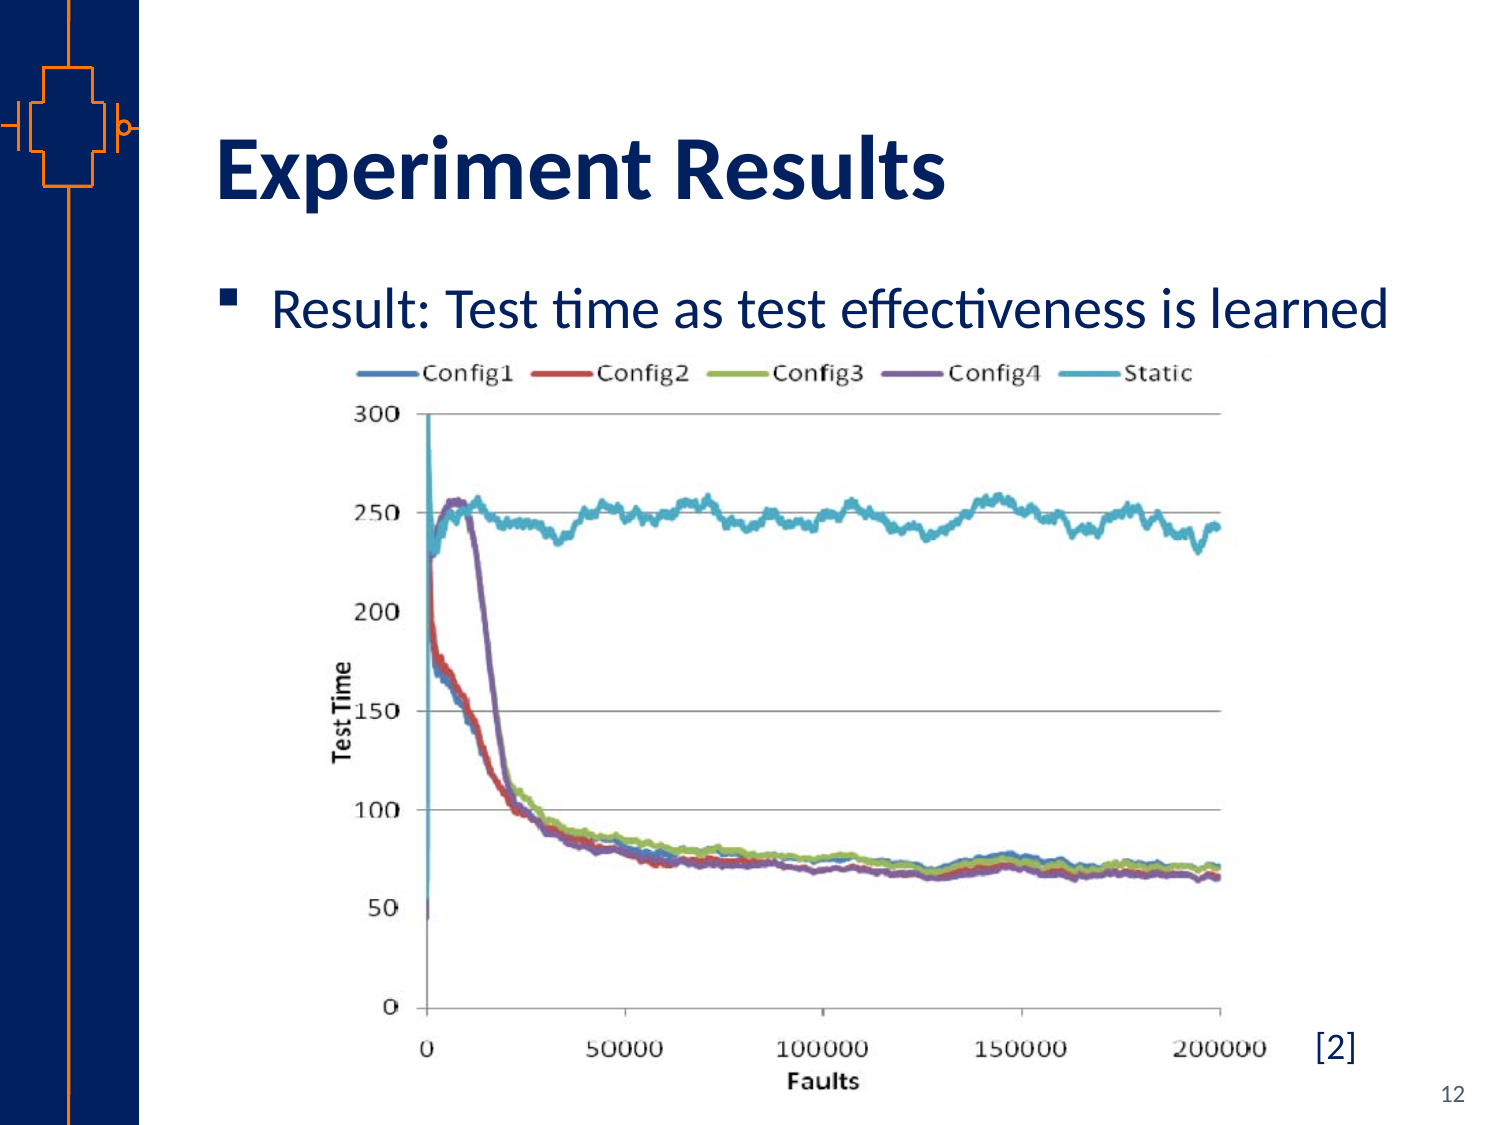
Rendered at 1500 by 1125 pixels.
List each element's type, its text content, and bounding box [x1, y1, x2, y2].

text_box Result: Test time as test effectiveness is learned [200, 262, 1425, 1063]
slide_number 12 [1425, 1062, 1488, 1123]
title Experiment Results [200, 37, 1388, 225]
picture [322, 355, 1274, 1094]
text_box [2] [1299, 1014, 1379, 1087]
